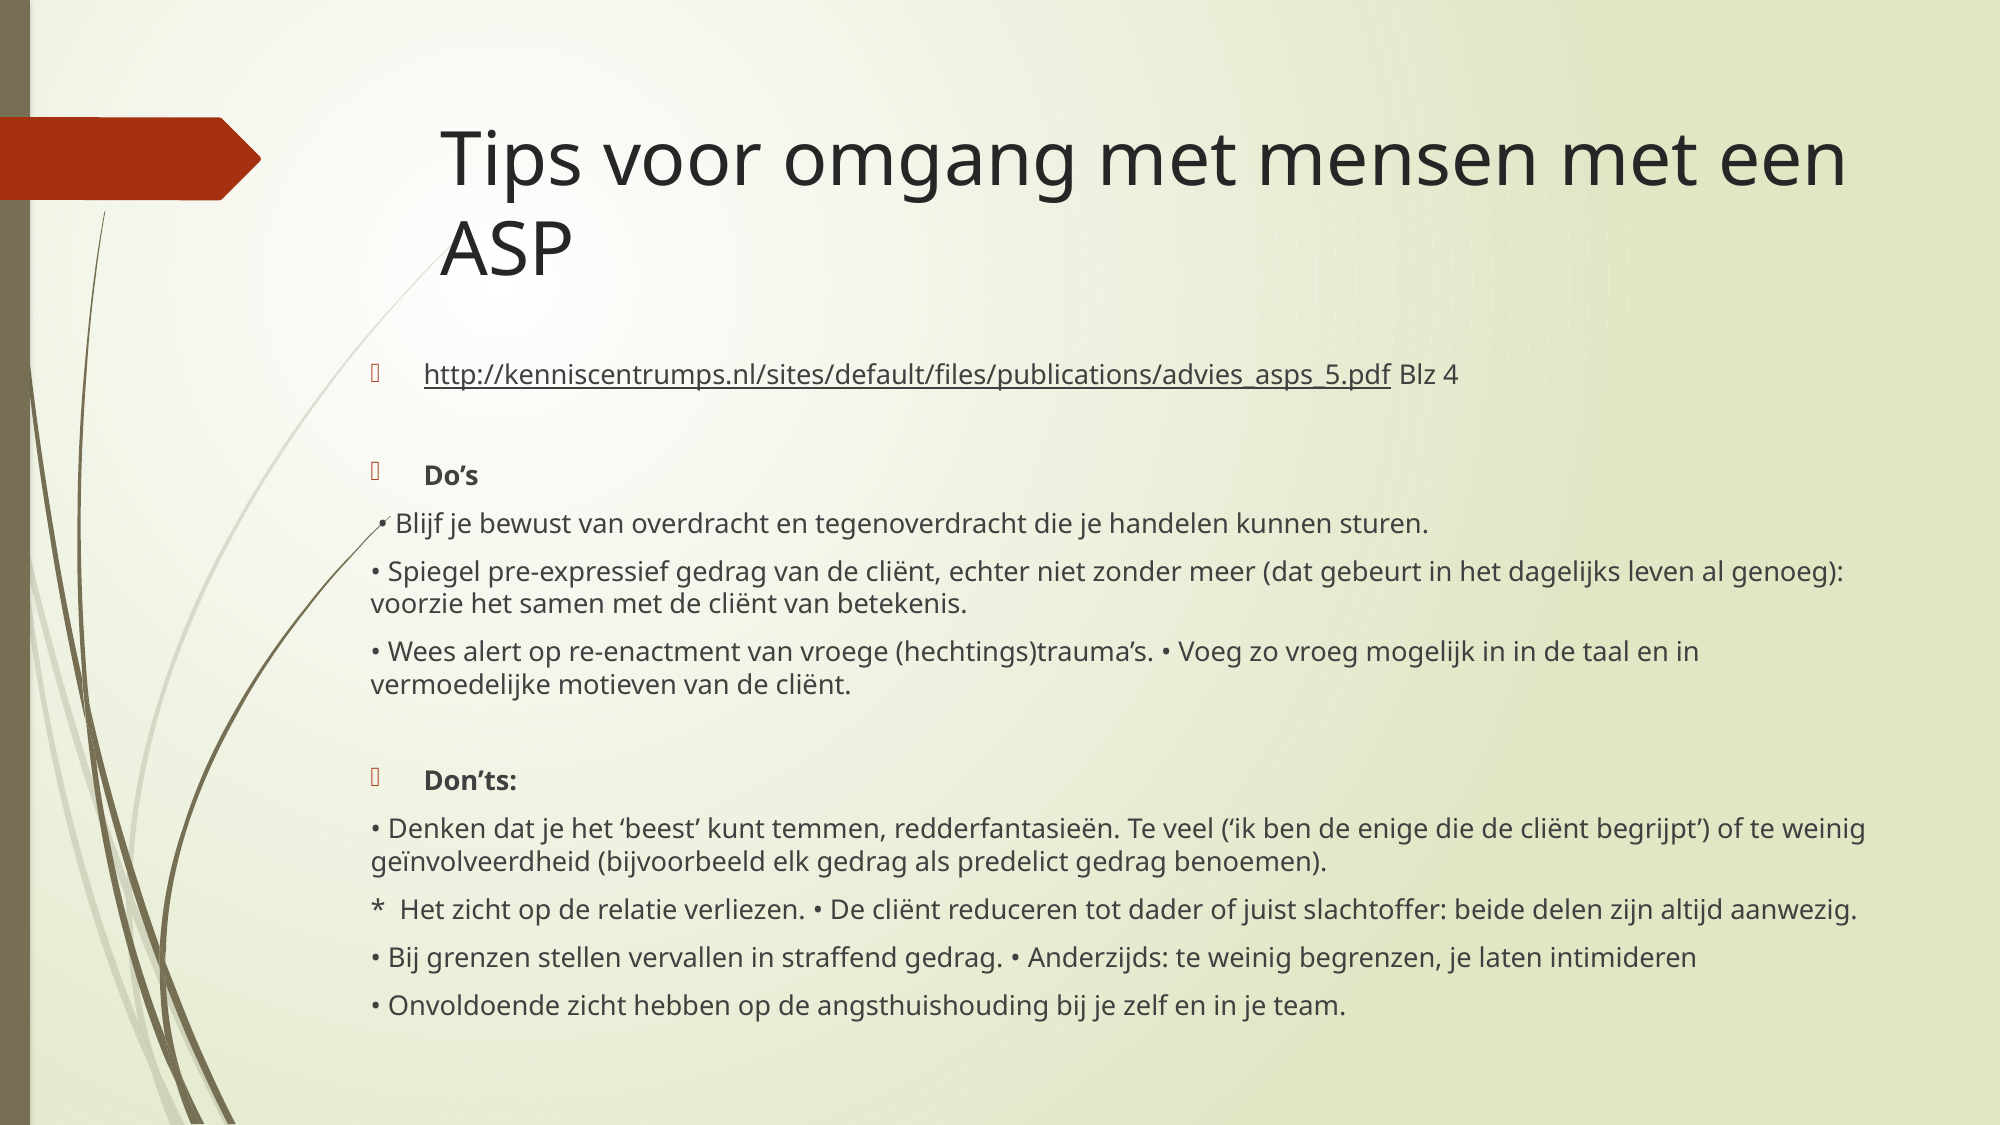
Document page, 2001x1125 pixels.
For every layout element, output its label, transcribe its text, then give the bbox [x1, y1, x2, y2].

title Tips voor omgang met mensen met een ASP [425, 102, 1888, 313]
list http://kenniscentrumps.nl/sites/default/files/publications/advies_asps_5.pdf Blz 4 Do’s • Blijf je bewust van overdracht en tegenoverdracht die je handelen kunnen sturen. • Spiegel pre-expressief gedrag van de cliënt, echter niet zonder meer (dat gebeurt in het dagelijks leven al genoeg): voorzie het samen met de cliënt van betekenis. • Wees alert op re-enactment van vroege (hechtings)trauma’s. • Voeg zo vroeg mogelijk in in de taal en in vermoedelijke motieven van de cliënt. Don’ts: • Denken dat je het ‘beest’ kunt temmen, redderfantasieën. Te veel (‘ik ben de enige die de cliënt begrijpt’) of te weinig geïnvolveerdheid (bijvoorbeeld elk gedrag als predelict gedrag benoemen). * Het zicht op de relatie verliezen. • De cliënt reduceren tot dader of juist slachtoffer: beide delen zijn altijd aanwezig. • Bij grenzen stellen vervallen in straffend gedrag. • Anderzijds: te weinig begrenzen, je laten intimideren • Onvoldoende zicht hebben op de angsthuishouding bij je zelf en in je team. [355, 350, 1888, 1047]
